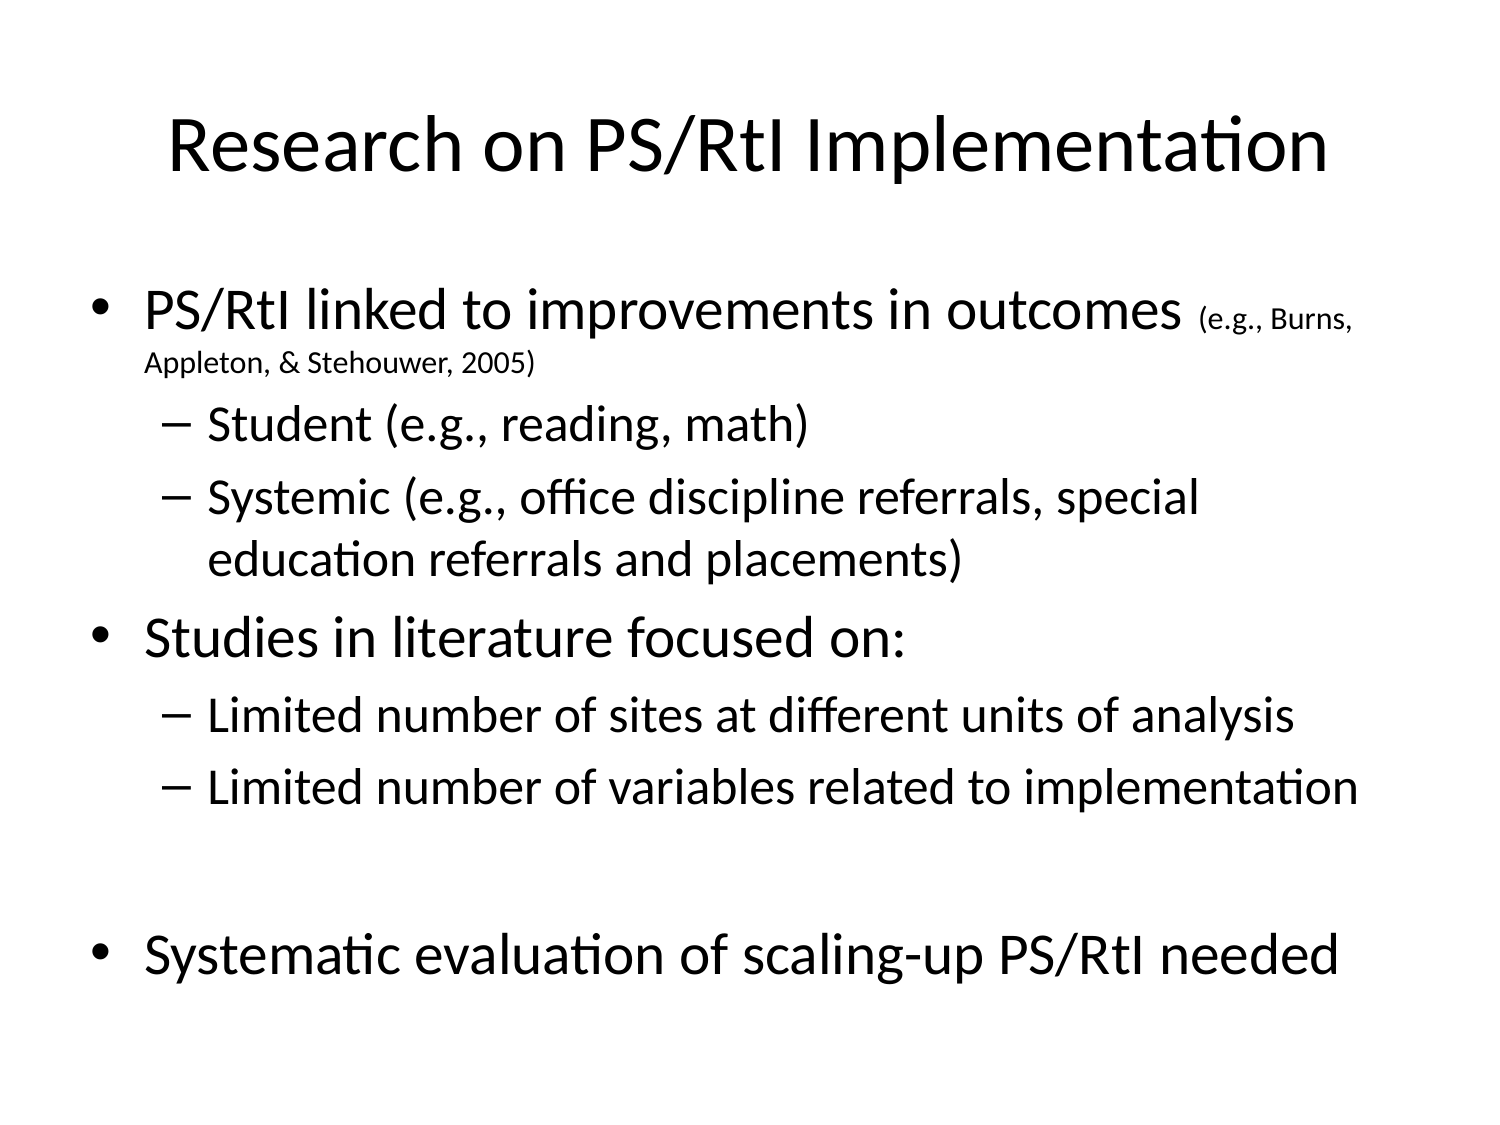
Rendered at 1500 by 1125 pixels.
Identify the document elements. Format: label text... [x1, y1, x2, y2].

list PS/RtI linked to improvements in outcomes (e.g., Burns, Appleton, & Stehouwer, 2005) Student (e.g., reading, math) Systemic (e.g., office discipline referrals, special education referrals and placements) Studies in literature focused on: Limited number of sites at different units of analysis Limited number of variables related to implementation Systematic evaluation of scaling-up PS/RtI needed [75, 262, 1425, 1005]
title Research on PS/RtI Implementation [75, 45, 1425, 233]
